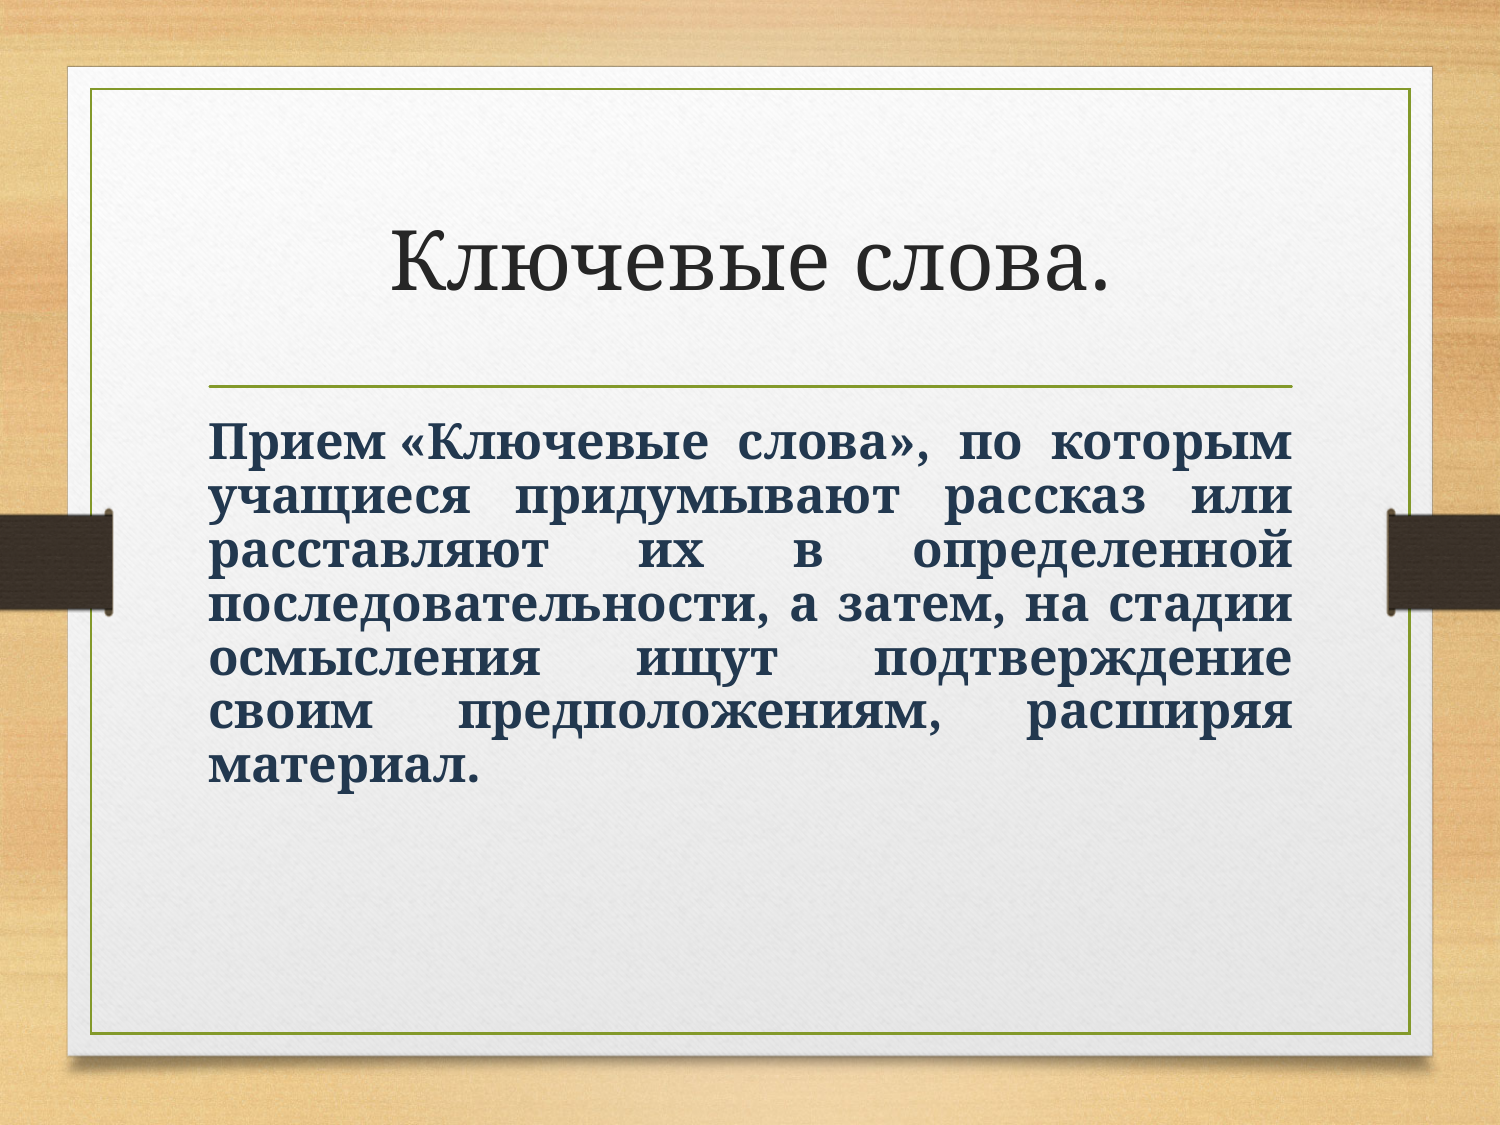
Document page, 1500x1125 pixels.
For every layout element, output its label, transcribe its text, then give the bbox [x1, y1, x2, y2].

list Прием «Ключевые слова», по которым учащиеся придумывают рассказ или расставляют их в определенной последовательности, а затем, на стадии осмысления ищут подтверждение своим предположениям, расширяя материал. [193, 408, 1309, 974]
title Ключевые слова. [193, 150, 1309, 365]
picture [0, 0, 1500, 1125]
